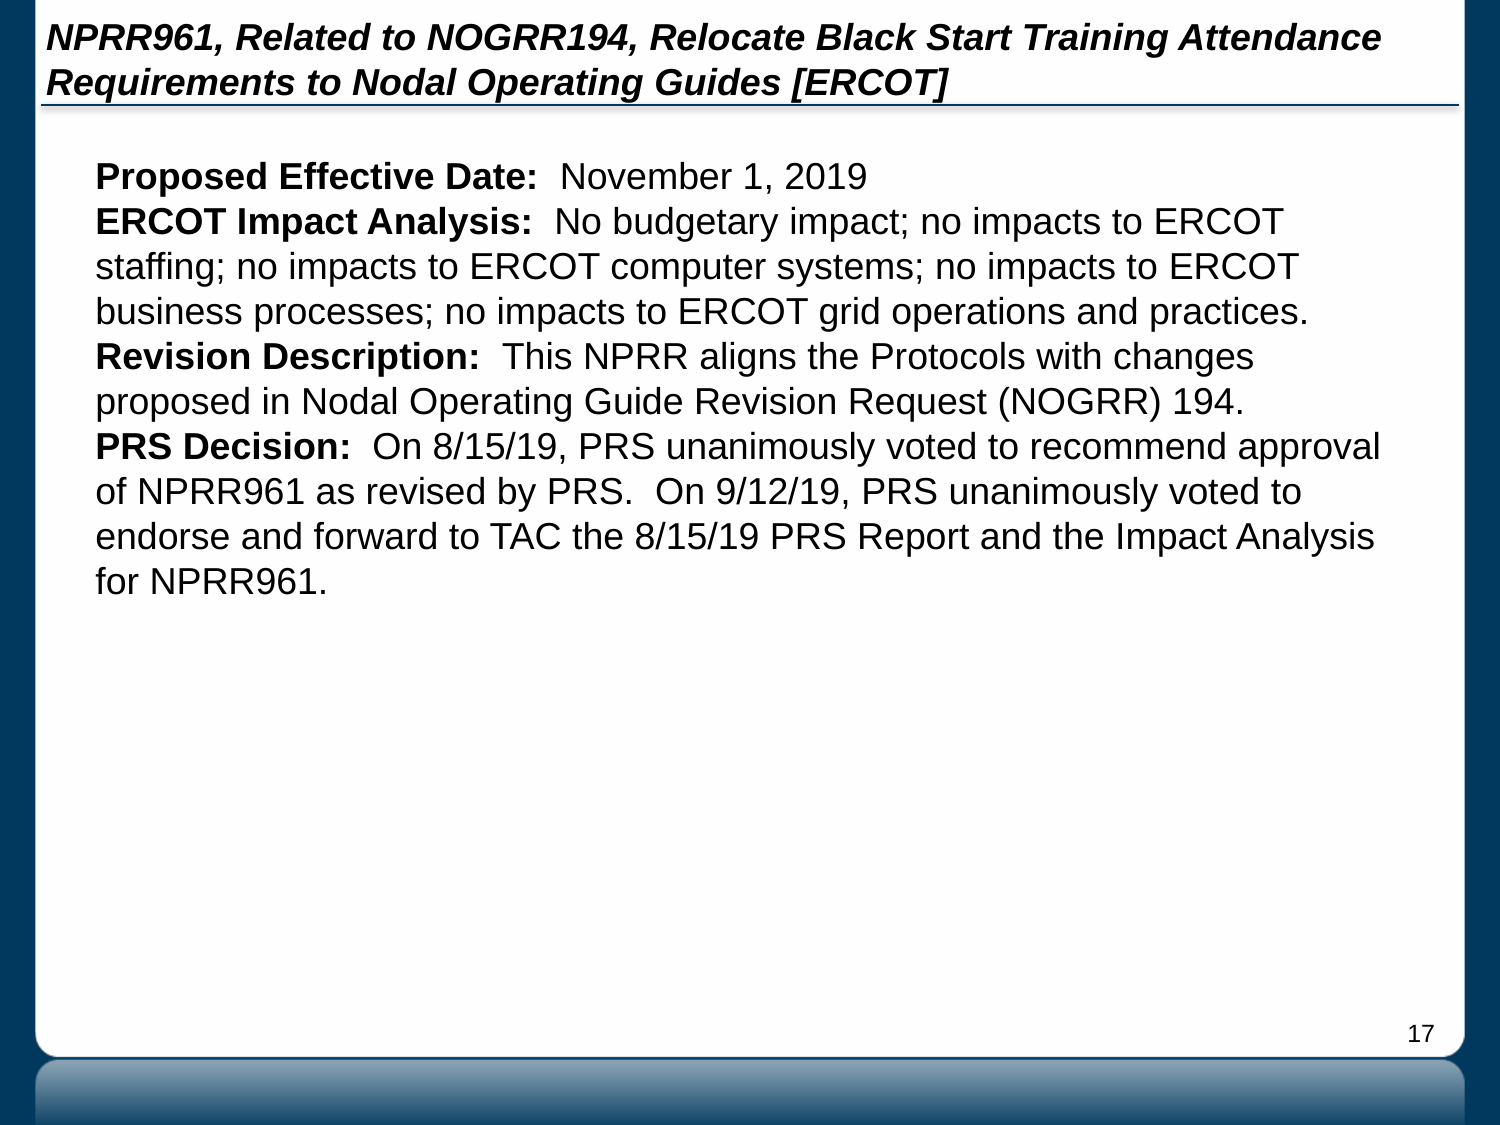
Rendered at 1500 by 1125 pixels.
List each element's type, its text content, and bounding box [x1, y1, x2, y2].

text_box Proposed Effective Date: November 1, 2019 ERCOT Impact Analysis: No budgetary impact; no impacts to ERCOT staffing; no impacts to ERCOT computer systems; no impacts to ERCOT business processes; no impacts to ERCOT grid operations and practices. Revision Description: This NPRR aligns the Protocols with changes proposed in Nodal Operating Guide Revision Request (NOGRR) 194. PRS Decision: On 8/15/19, PRS unanimously voted to recommend approval of NPRR961 as revised by PRS. On 9/12/19, PRS unanimously voted to endorse and forward to TAC the 8/15/19 PRS Report and the Impact Analysis for NPRR961. [80, 144, 1435, 609]
title NPRR961, Related to NOGRR194, Relocate Black Start Training Attendance Requirements to Nodal Operating Guides [ERCOT] [31, 20, 1464, 97]
picture [35, 0, 1465, 1125]
